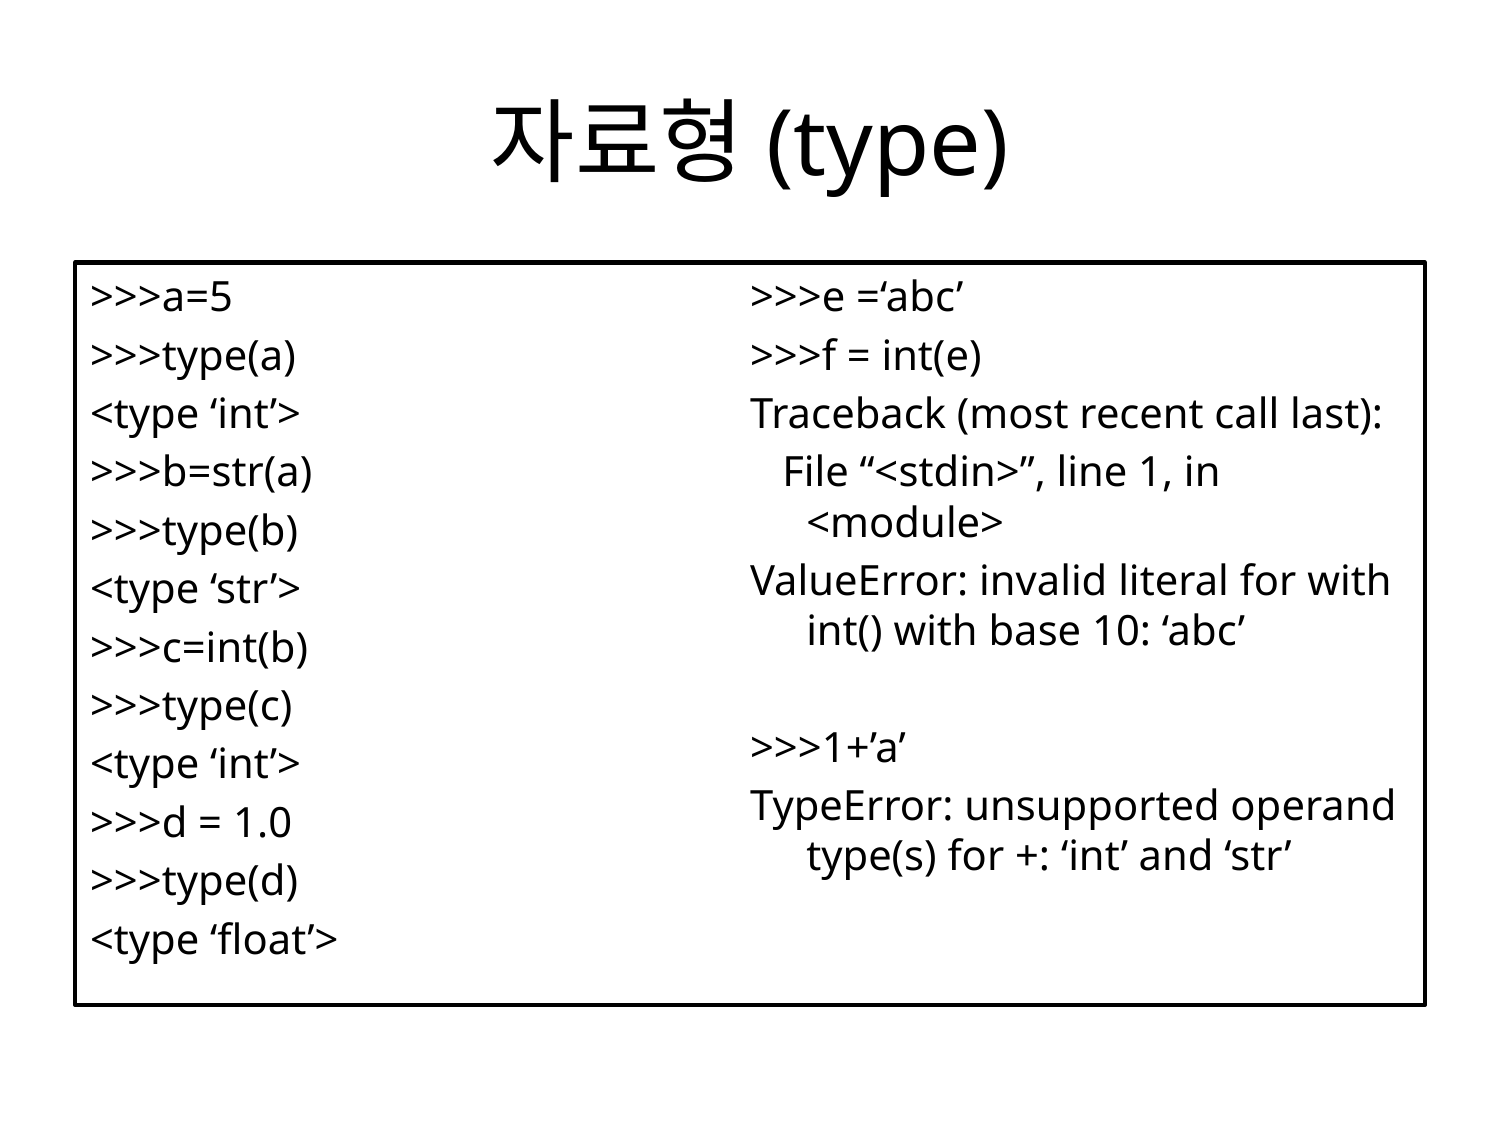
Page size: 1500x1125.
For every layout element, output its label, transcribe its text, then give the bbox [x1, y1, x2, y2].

title 자료형(type) [75, 45, 1425, 233]
list >>>a=5 >>>type(a) <type ‘int’> >>>b=str(a) >>>type(b) <type ‘str’> >>>c=int(b) >>>type(c) <type ‘int’> >>>d = 1.0 >>>type(d) <type ‘float’> >>>e =‘abc’ >>>f = int(e) Traceback (most recent call last): File “<stdin>”, line 1, in <module> ValueError: invalid literal for with int() with base 10: ‘abc’ >>>1+’a’ TypeError: unsupported operand type(s) for +: ‘int’ and ‘str’ [73, 260, 1427, 1007]
